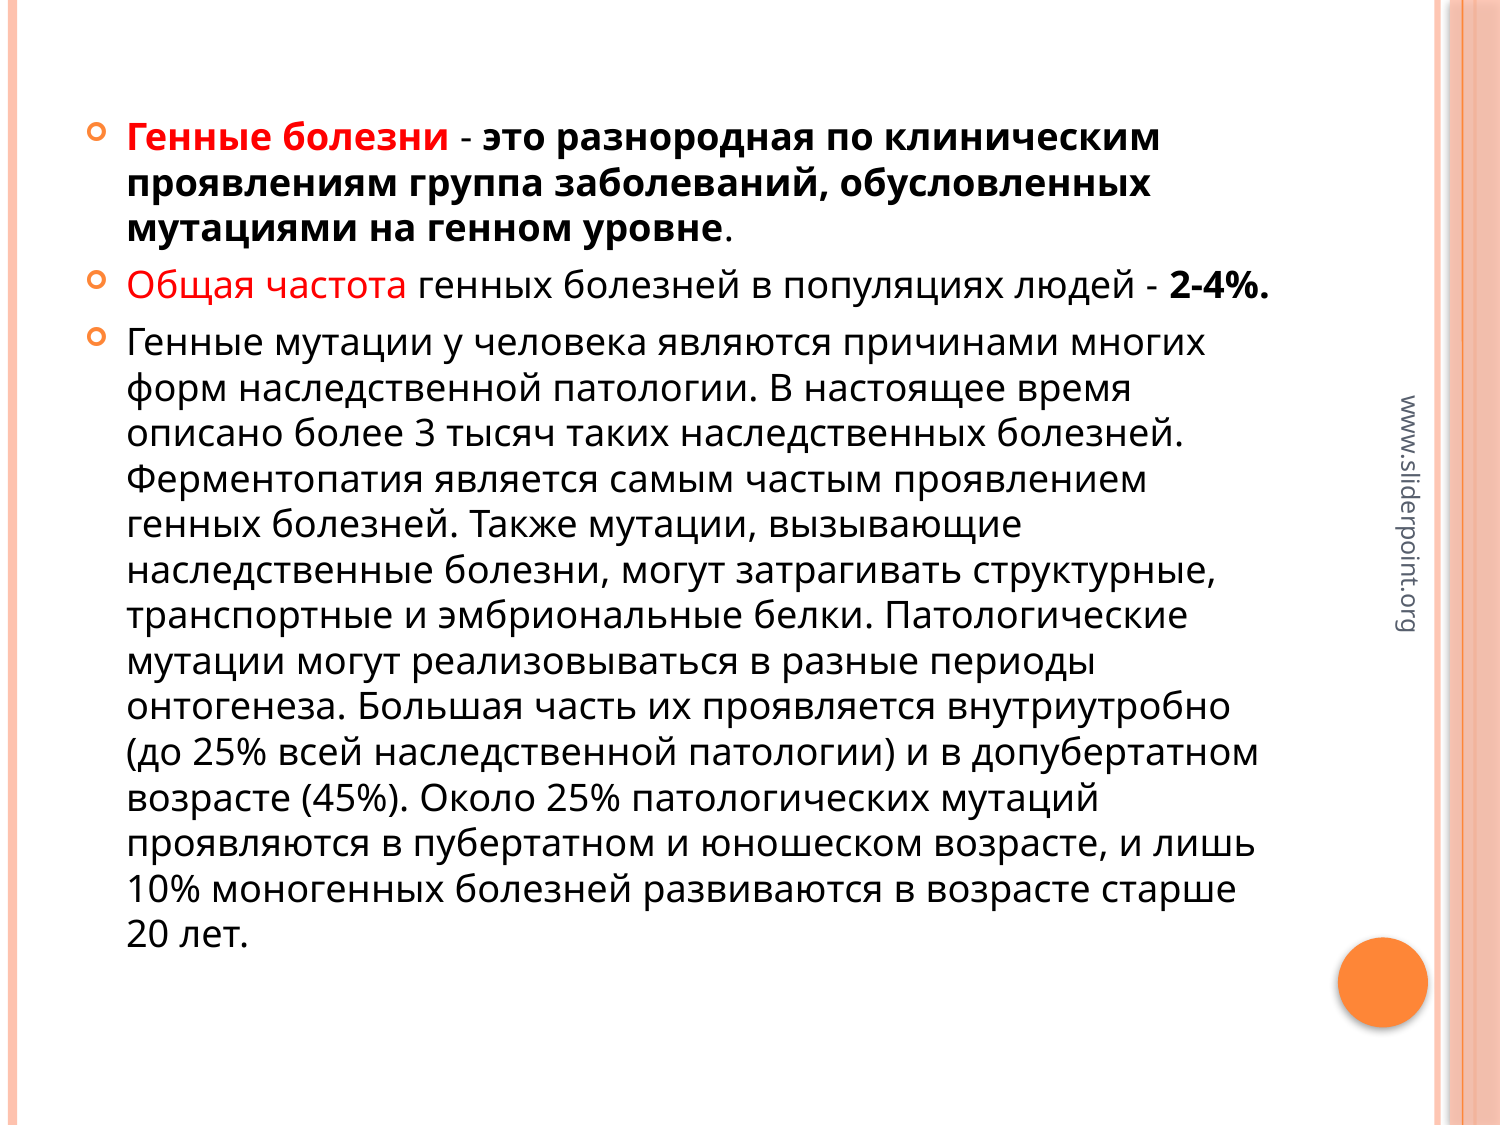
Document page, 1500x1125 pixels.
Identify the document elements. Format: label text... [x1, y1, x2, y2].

footer www.sliderpoint.org [1379, 380, 1440, 906]
list Генные болезни - это разнородная по клиническим проявлениям группа заболеваний, обусловленных мутациями на генном уровне. Общая частота генных болезней в популяциях людей - 2-4%. Генные мутации у человека являются причинами многих форм наследственной патологии. В настоящее время описано более 3 тысяч таких наследственных болезней. Ферментопатия является самым частым проявлением генных болезней. Также мутации, вызывающие наследственные болезни, могут затрагивать структурные, транспортные и эмбриональные белки. Патологические мутации могут реализовываться в разные периоды онтогенеза. Большая часть их проявляется внутриутробно (до 25% всей наследственной патологии) и в допубертатном возрасте (45%). Около 25% патологических мутаций проявляются в пубертатном и юношеском возрасте, и лишь 10% моногенных болезней развиваются в возрасте старше 20 лет. [70, 105, 1296, 1058]
